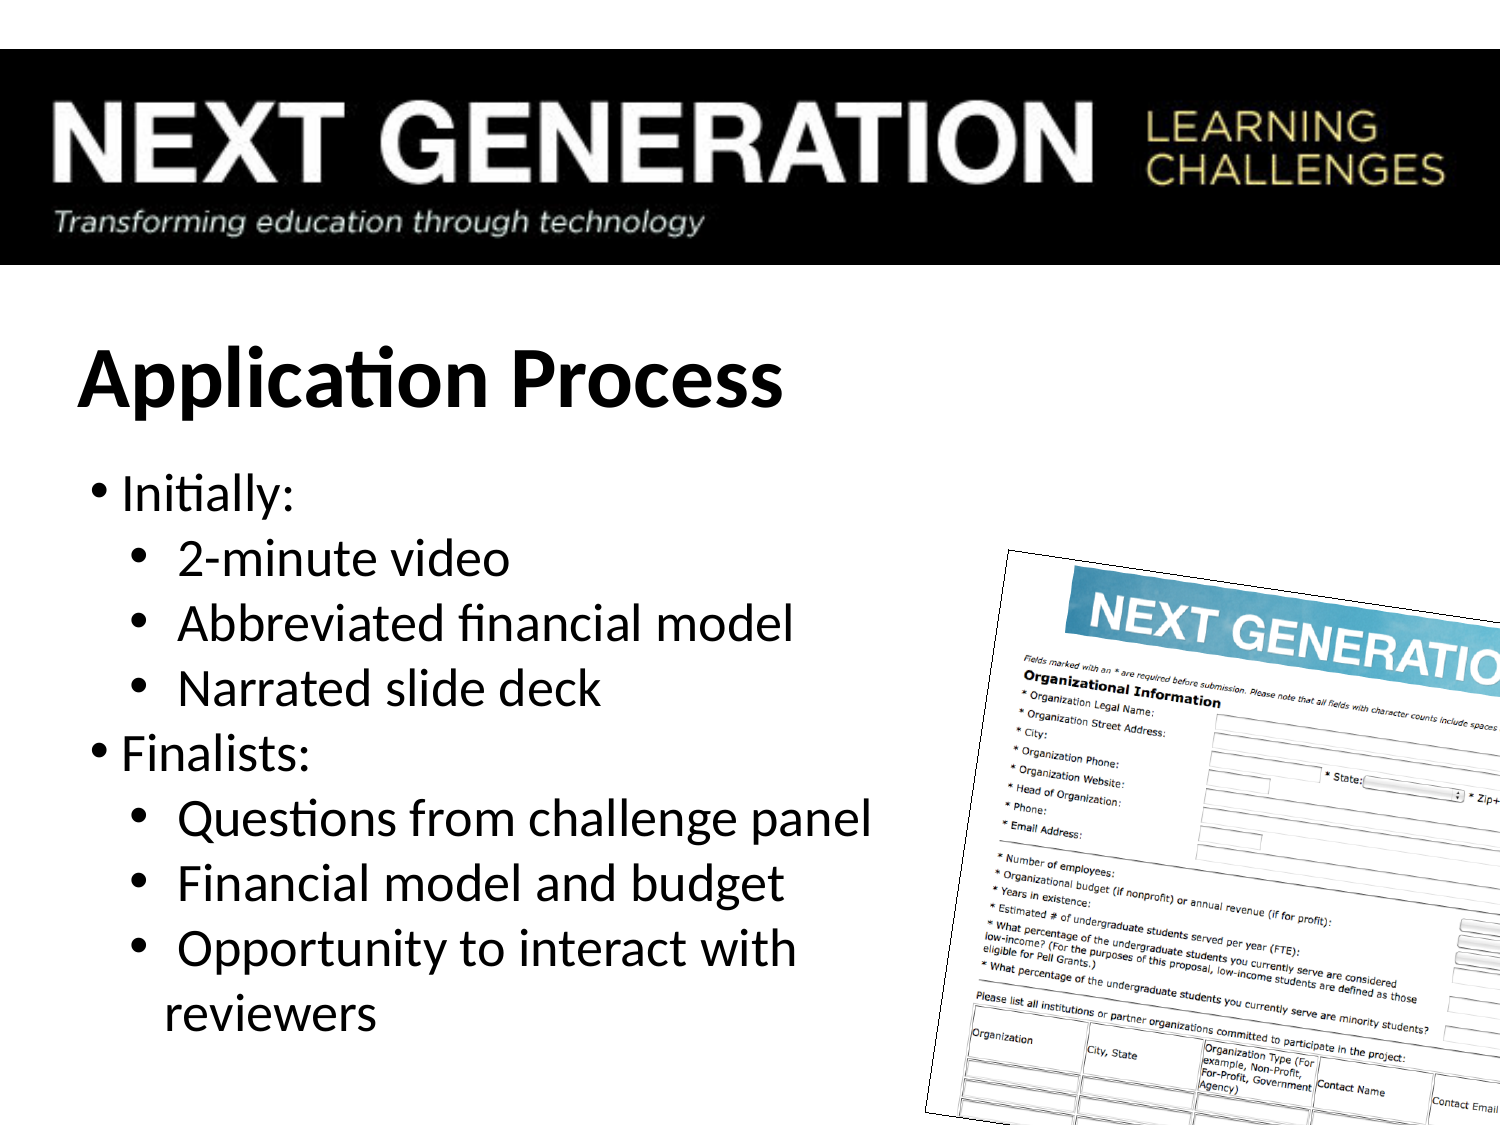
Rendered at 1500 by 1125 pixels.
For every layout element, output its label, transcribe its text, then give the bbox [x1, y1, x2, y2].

text_box Initially: 2-minute video Abbreviated financial model Narrated slide deck Finalists: Questions from challenge panel Financial model and budget Opportunity to interact with reviewers [75, 449, 1313, 1050]
picture [927, 596, 1500, 1125]
picture [0, 49, 1500, 265]
text_box Application Process [62, 312, 1338, 433]
